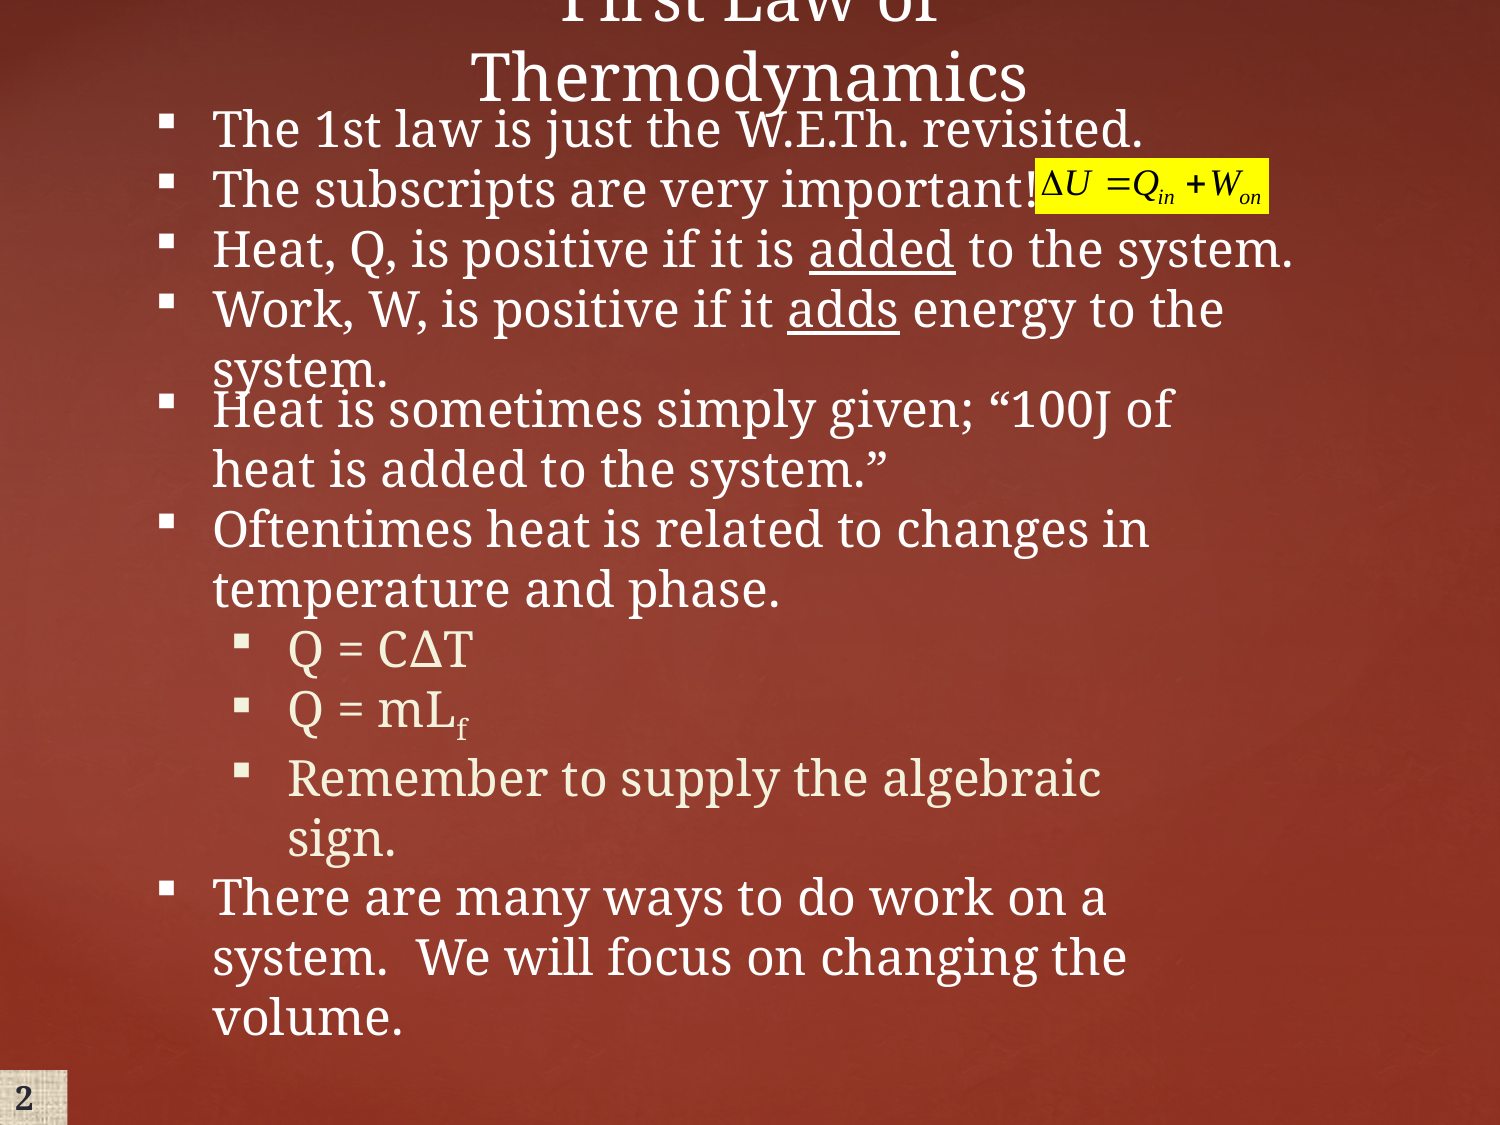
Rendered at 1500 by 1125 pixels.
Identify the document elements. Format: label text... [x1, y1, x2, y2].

text_box 2 [0, 1070, 68, 1125]
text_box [1034, 156, 1270, 215]
text_box Heat is sometimes simply given; “100J of heat is added to the system.” Oftentimes heat is related to changes in temperature and phase. Q = C∆T Q = mLf Remember to supply the algebraic sign. [140, 453, 1210, 874]
text_box The 1st law is just the W.E.Th. revisited. The subscripts are very important! Heat, Q, is positive if it is added to the system. Work, W, is positive if it adds energy to the system. [140, 157, 1349, 405]
text_box First Law of Thermodynamics [288, 42, 1212, 122]
text_box There are many ways to do work on a system. We will focus on changing the volume. [140, 922, 1236, 1053]
